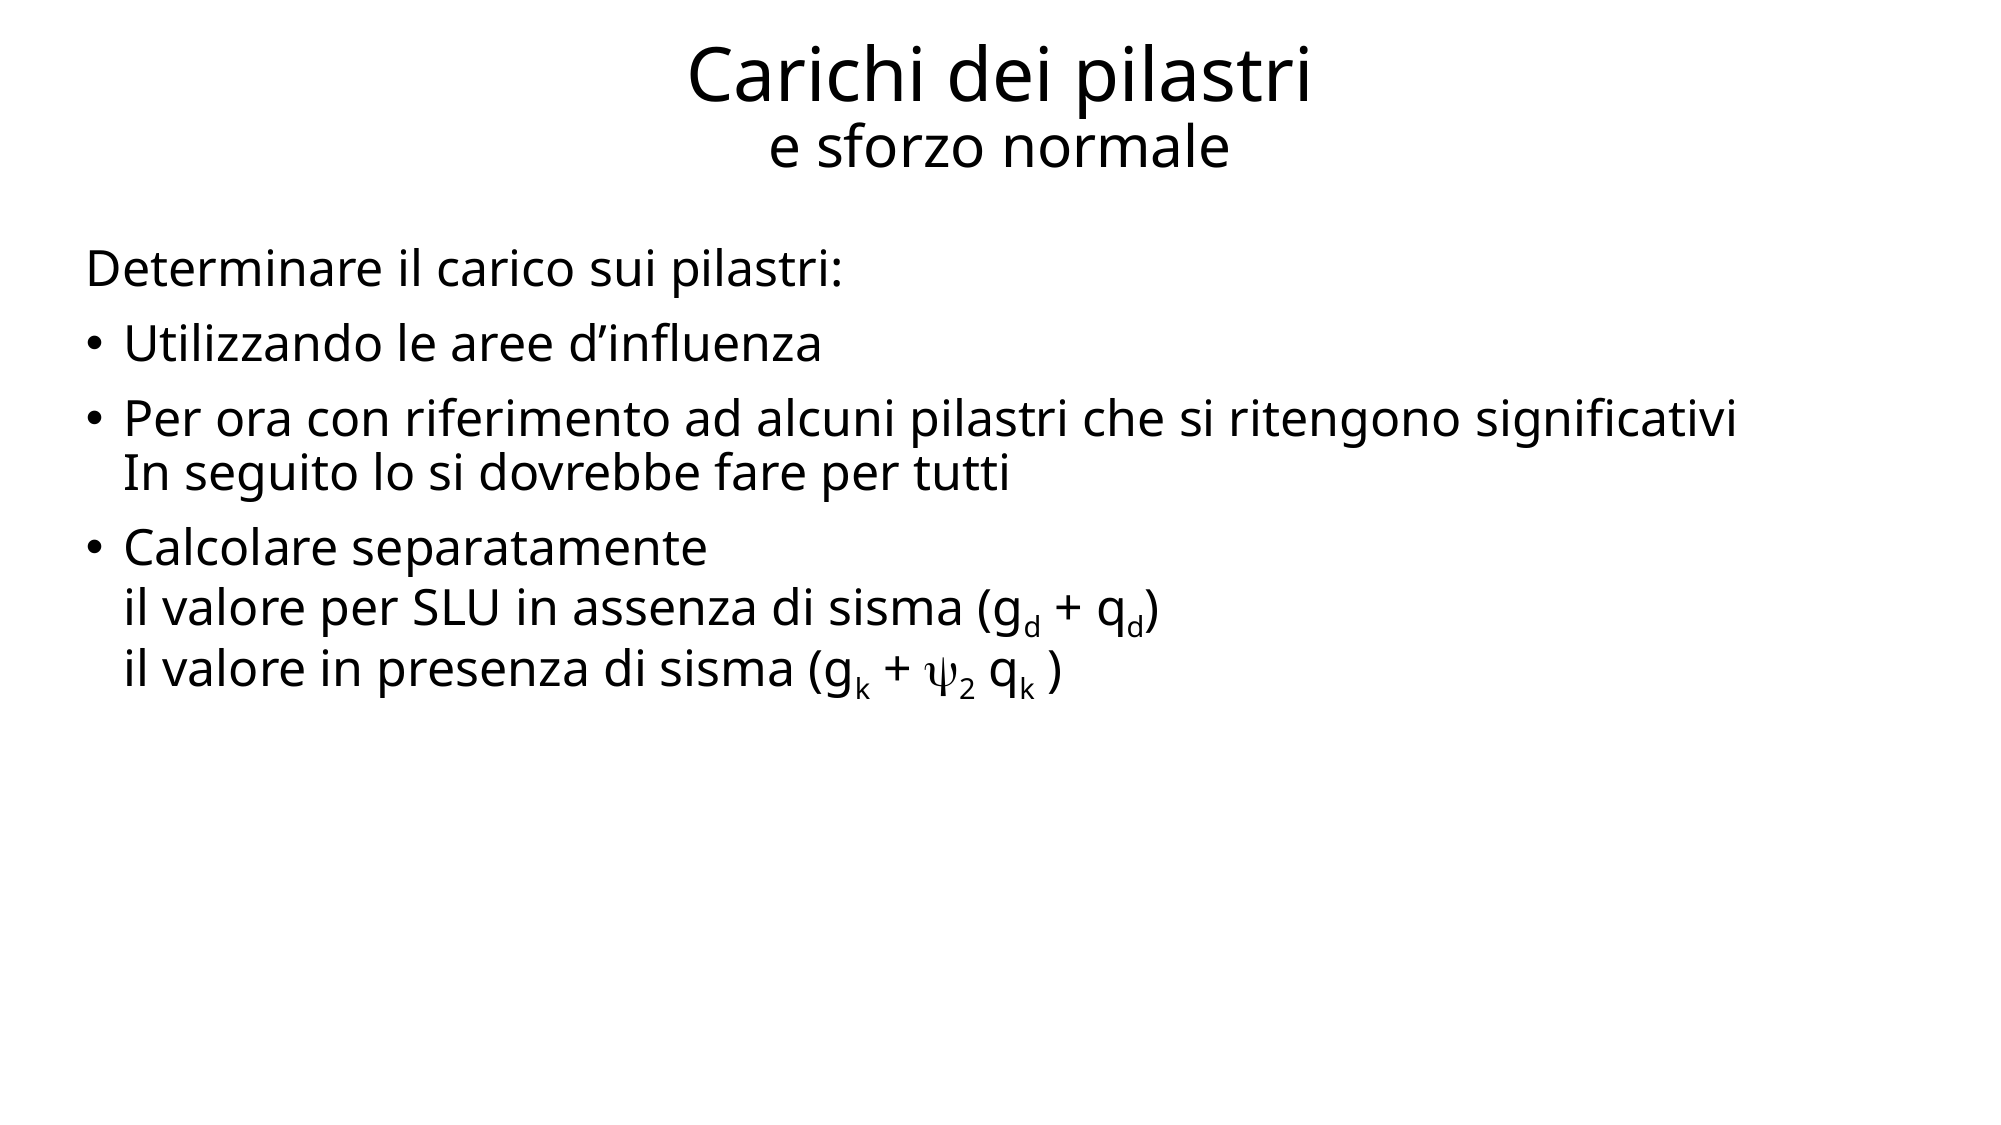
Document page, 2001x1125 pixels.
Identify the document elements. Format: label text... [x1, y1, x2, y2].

title Carichi dei pilastri e sforzo normale [137, 0, 1863, 218]
list Determinare il carico sui pilastri: Utilizzando le aree d’influenza Per ora con riferimento ad alcuni pilastri che si ritengono significativi In seguito lo si dovrebbe fare per tutti Calcolare separatamente il valore per SLU in assenza di sisma (gd + qd) il valore in presenza di sisma (gk + 2 qk ) [70, 236, 1902, 1034]
